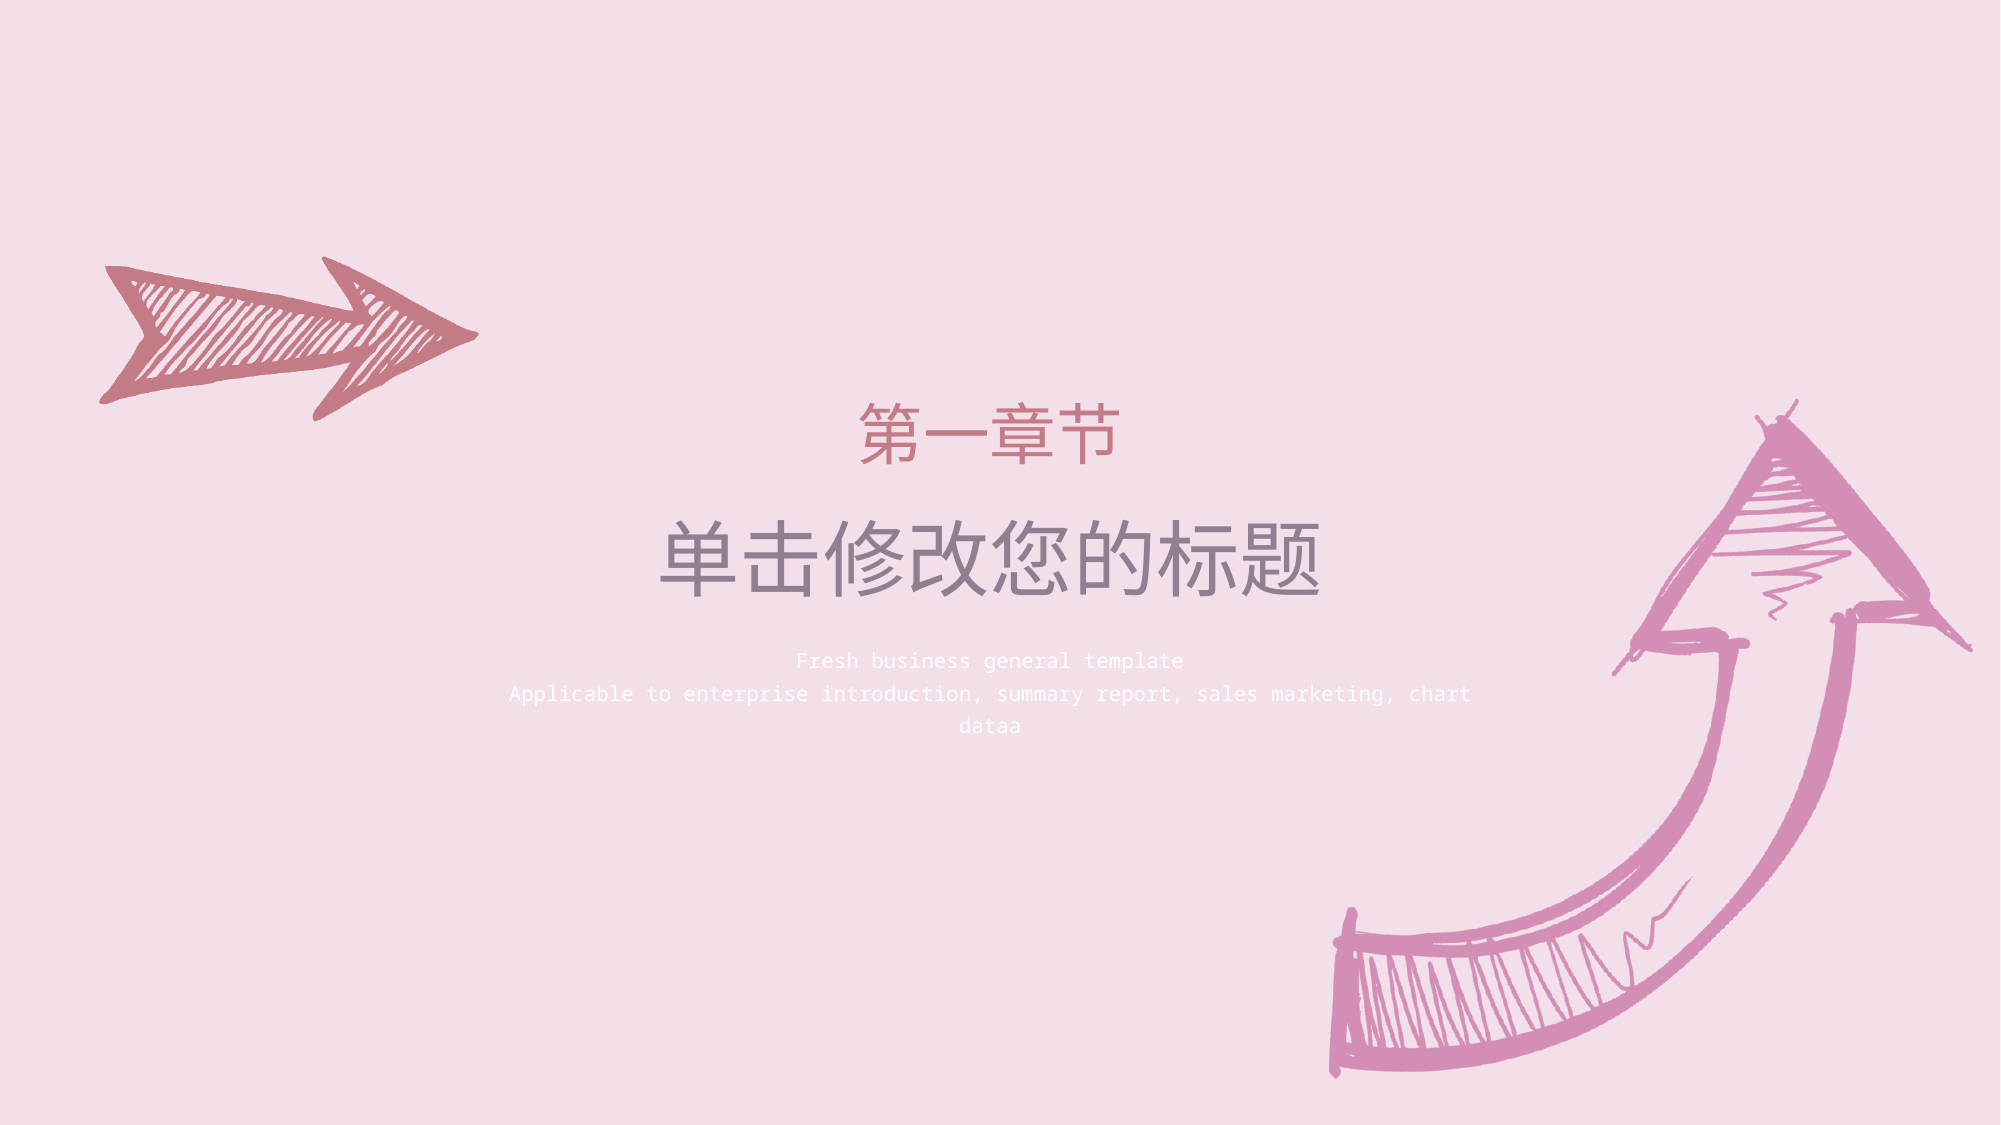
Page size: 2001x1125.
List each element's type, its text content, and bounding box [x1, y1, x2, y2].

picture [62, 112, 515, 564]
text_box 第一章节 [824, 385, 1156, 480]
picture [1447, 387, 1790, 1125]
text_box Fresh business general template Applicable to enterprise introduction, summary report, sales marketing, chart dataa [487, 633, 1442, 746]
text_box 单击修改您的标题 [542, 499, 1437, 614]
